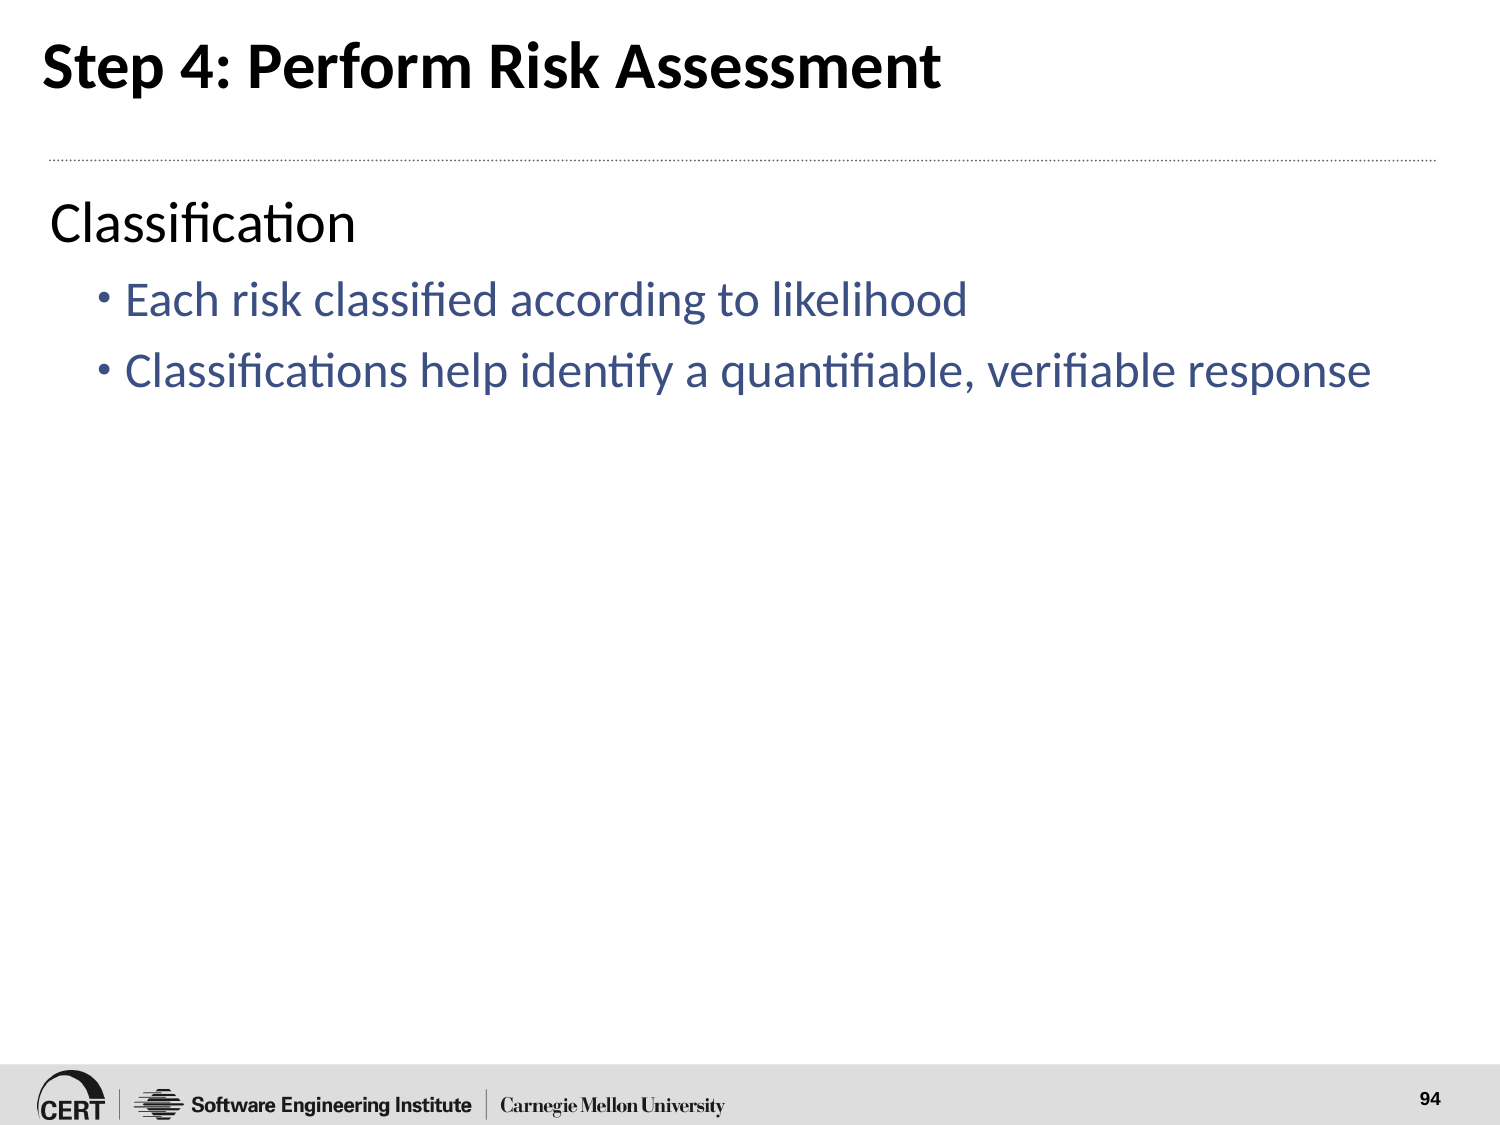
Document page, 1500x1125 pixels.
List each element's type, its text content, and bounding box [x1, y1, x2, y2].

title Step 4: Perform Risk Assessment [42, 37, 1434, 155]
picture [37, 1069, 725, 1122]
list Classification Each risk classified according to likelihood Classifications help identify a quantifiable, verifiable response [49, 187, 1438, 1001]
